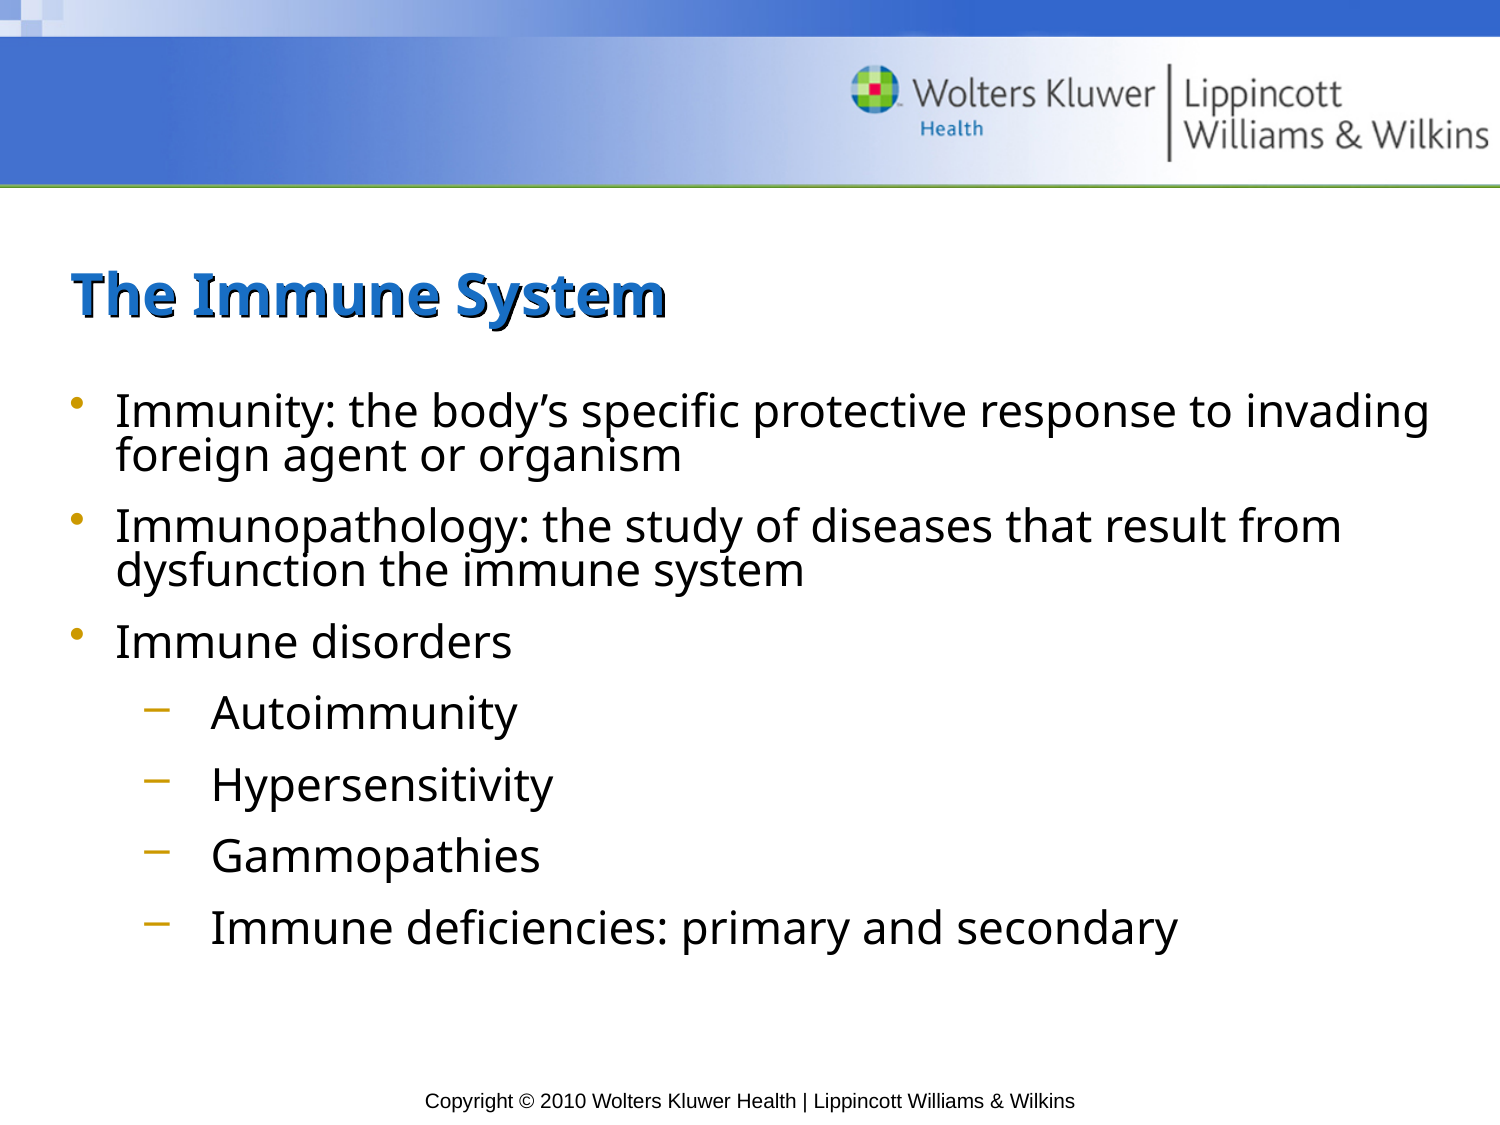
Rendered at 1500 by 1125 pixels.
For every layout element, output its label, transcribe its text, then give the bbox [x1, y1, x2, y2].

picture [0, 0, 1500, 188]
list Immunity: the body’s specific protective response to invading foreign agent or organism Immunopathology: the study of diseases that result from dysfunction the immune system Immune disorders Autoimmunity Hypersensitivity Gammopathies Immune deficiencies: primary and secondary [53, 384, 1468, 1088]
title The Immune System [70, 264, 1470, 329]
